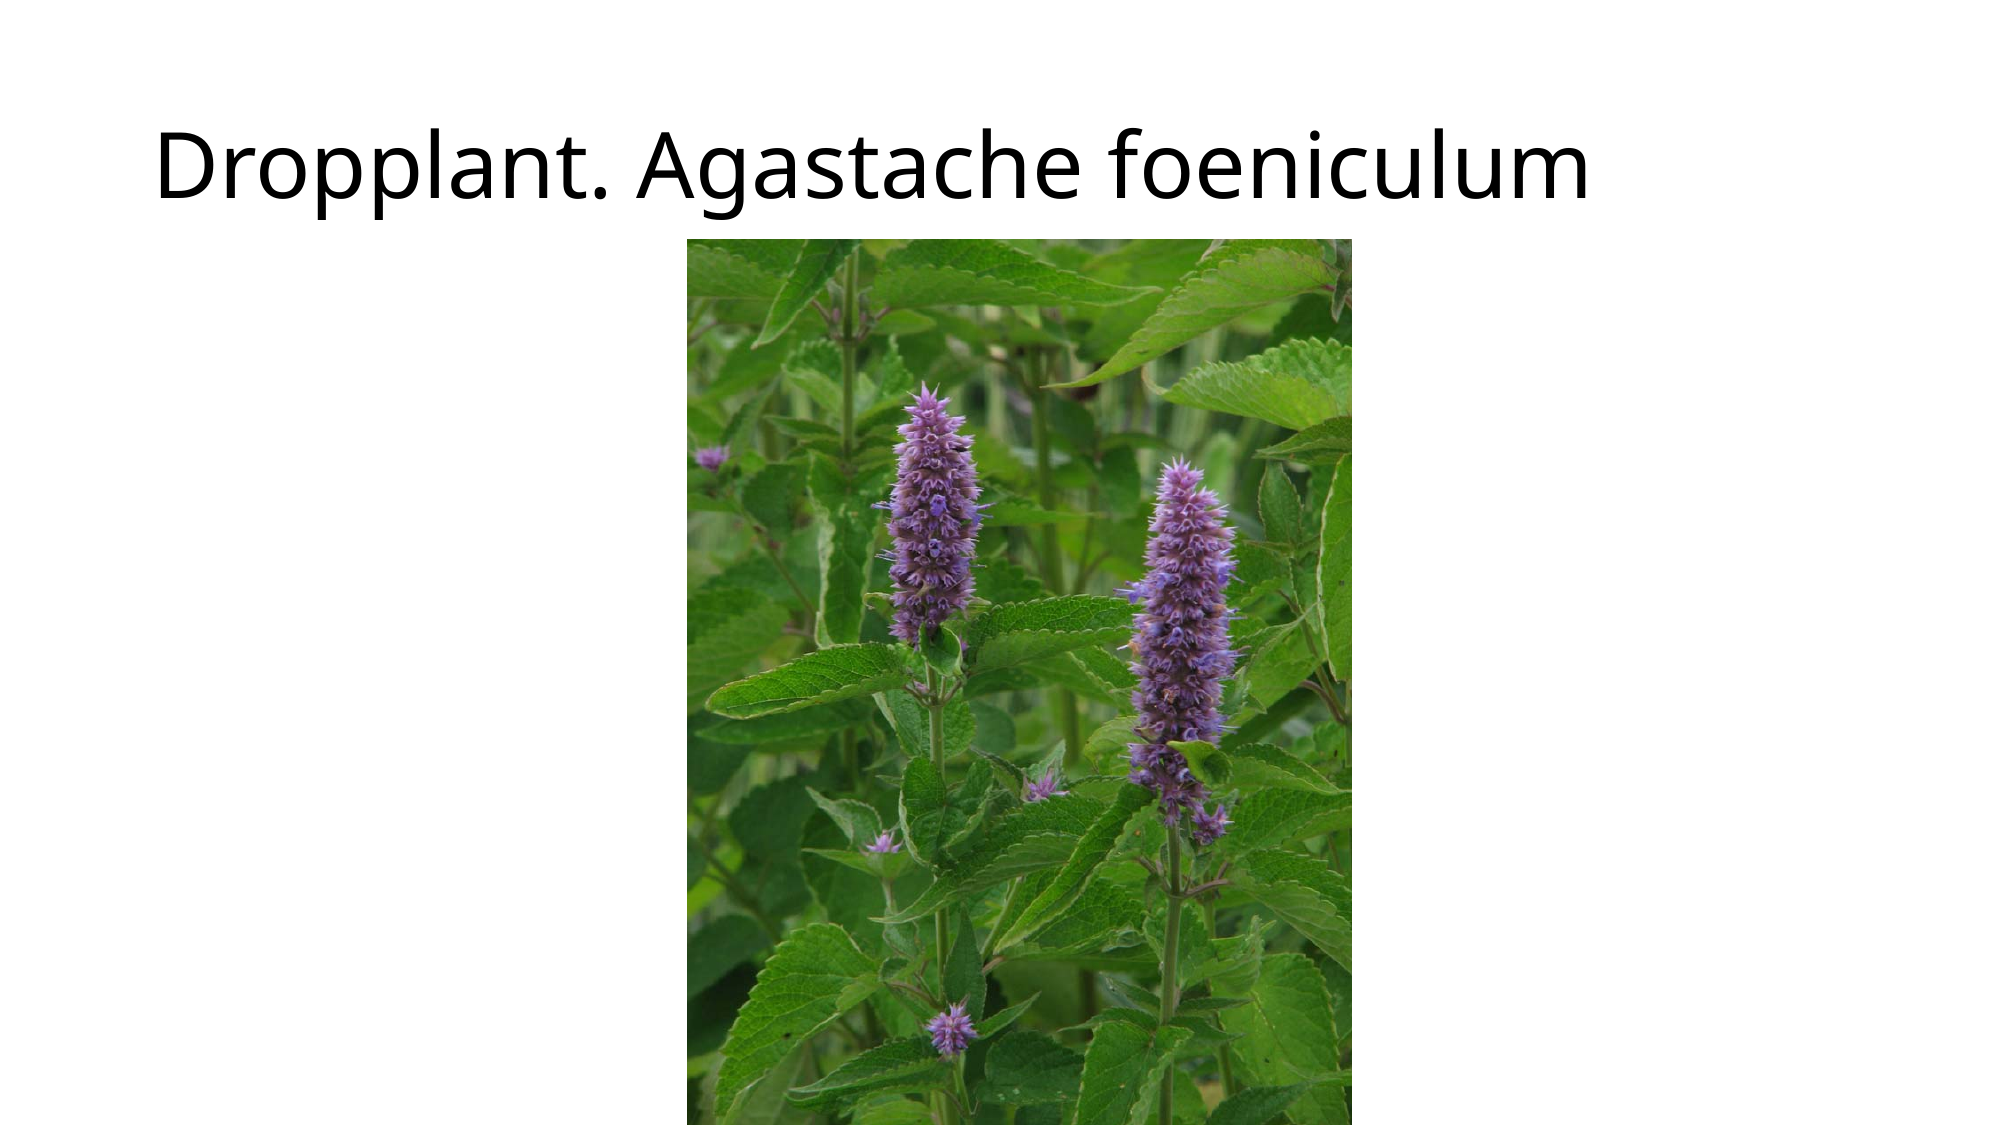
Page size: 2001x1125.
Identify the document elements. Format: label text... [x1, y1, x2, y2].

title Dropplant. Agastache foeniculum [137, 59, 1863, 278]
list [687, 239, 1352, 1125]
